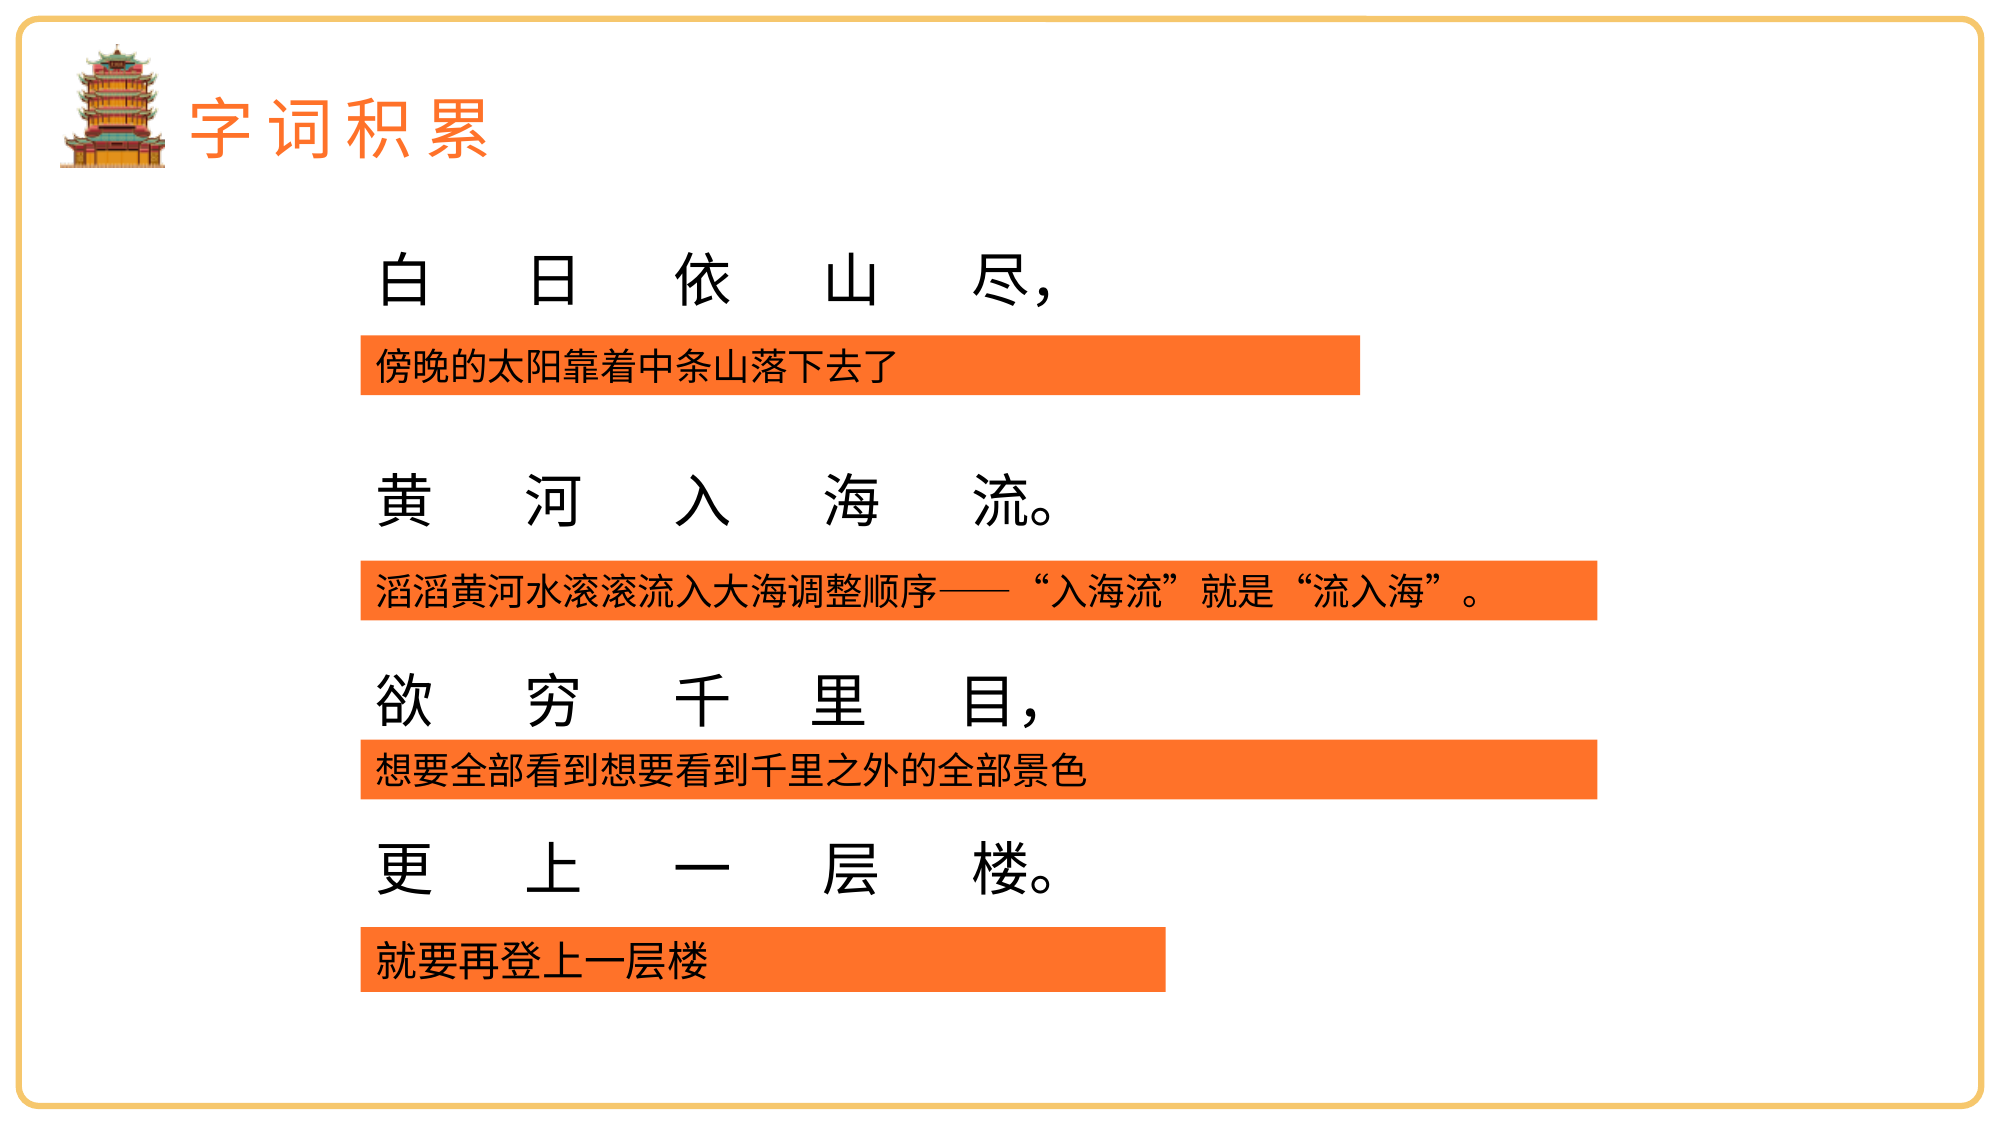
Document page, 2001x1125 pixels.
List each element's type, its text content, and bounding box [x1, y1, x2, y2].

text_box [360, 221, 1721, 993]
text_box 字词积累 [187, 87, 493, 168]
picture [59, 44, 165, 168]
